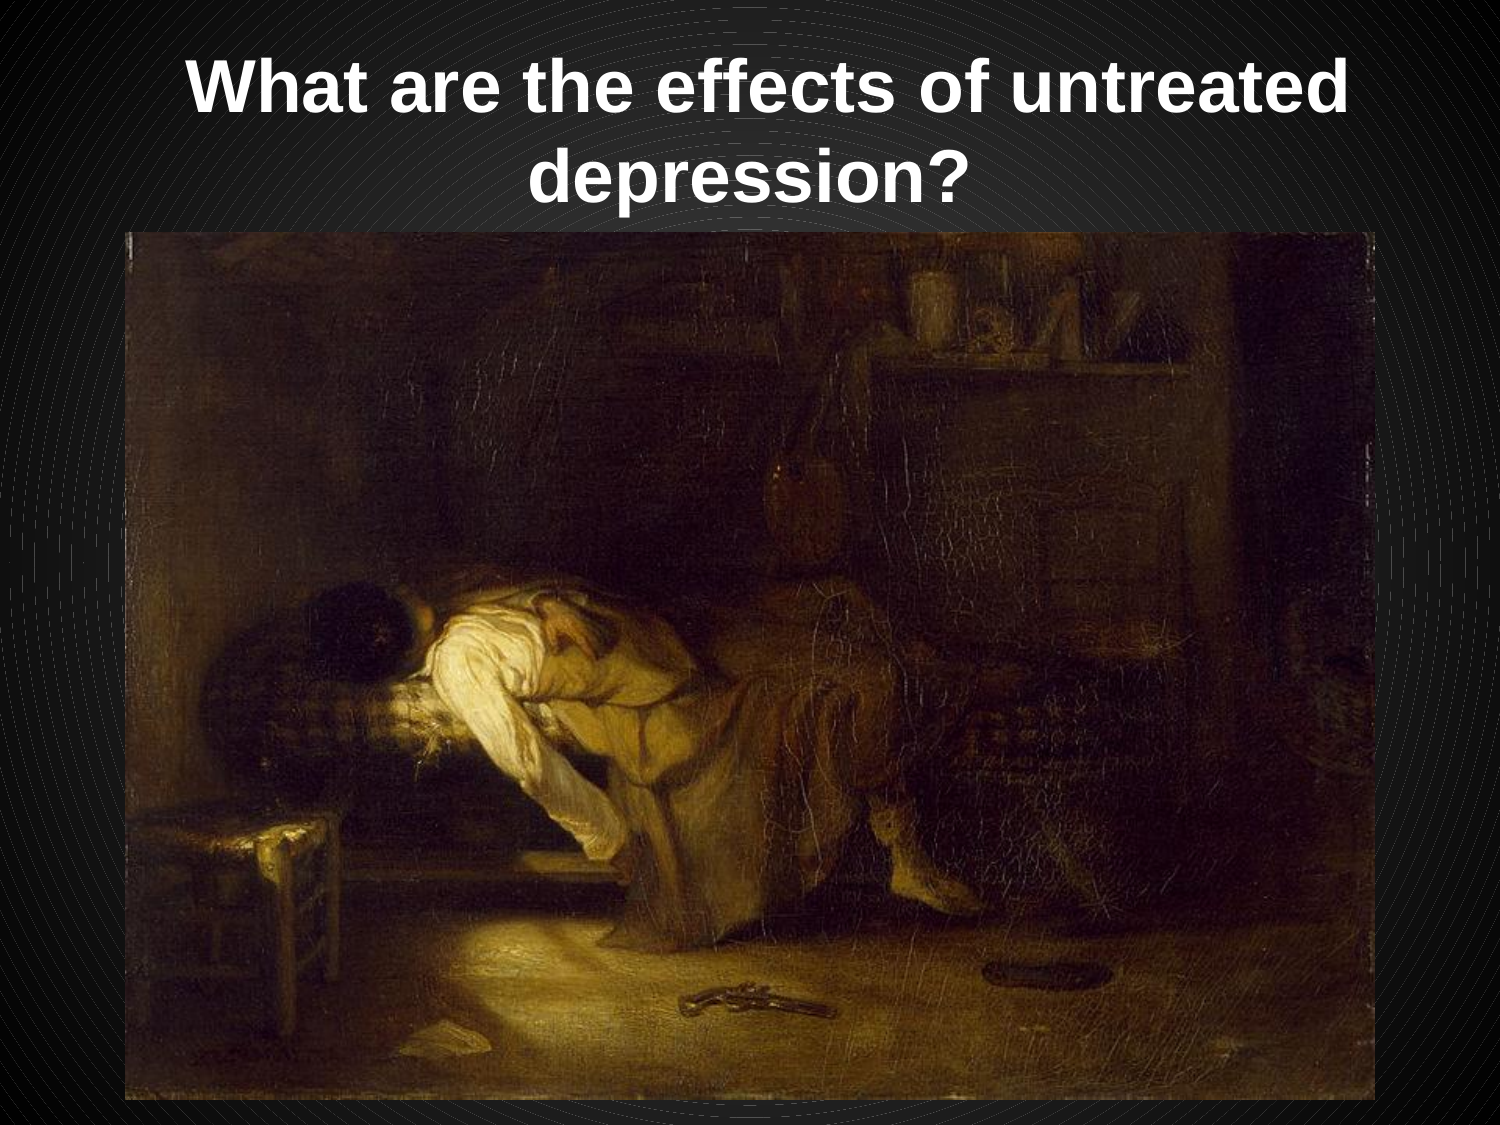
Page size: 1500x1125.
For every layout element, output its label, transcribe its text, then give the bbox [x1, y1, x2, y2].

title What are the effects of untreated depression? [75, 45, 1425, 233]
picture [124, 232, 1376, 1100]
